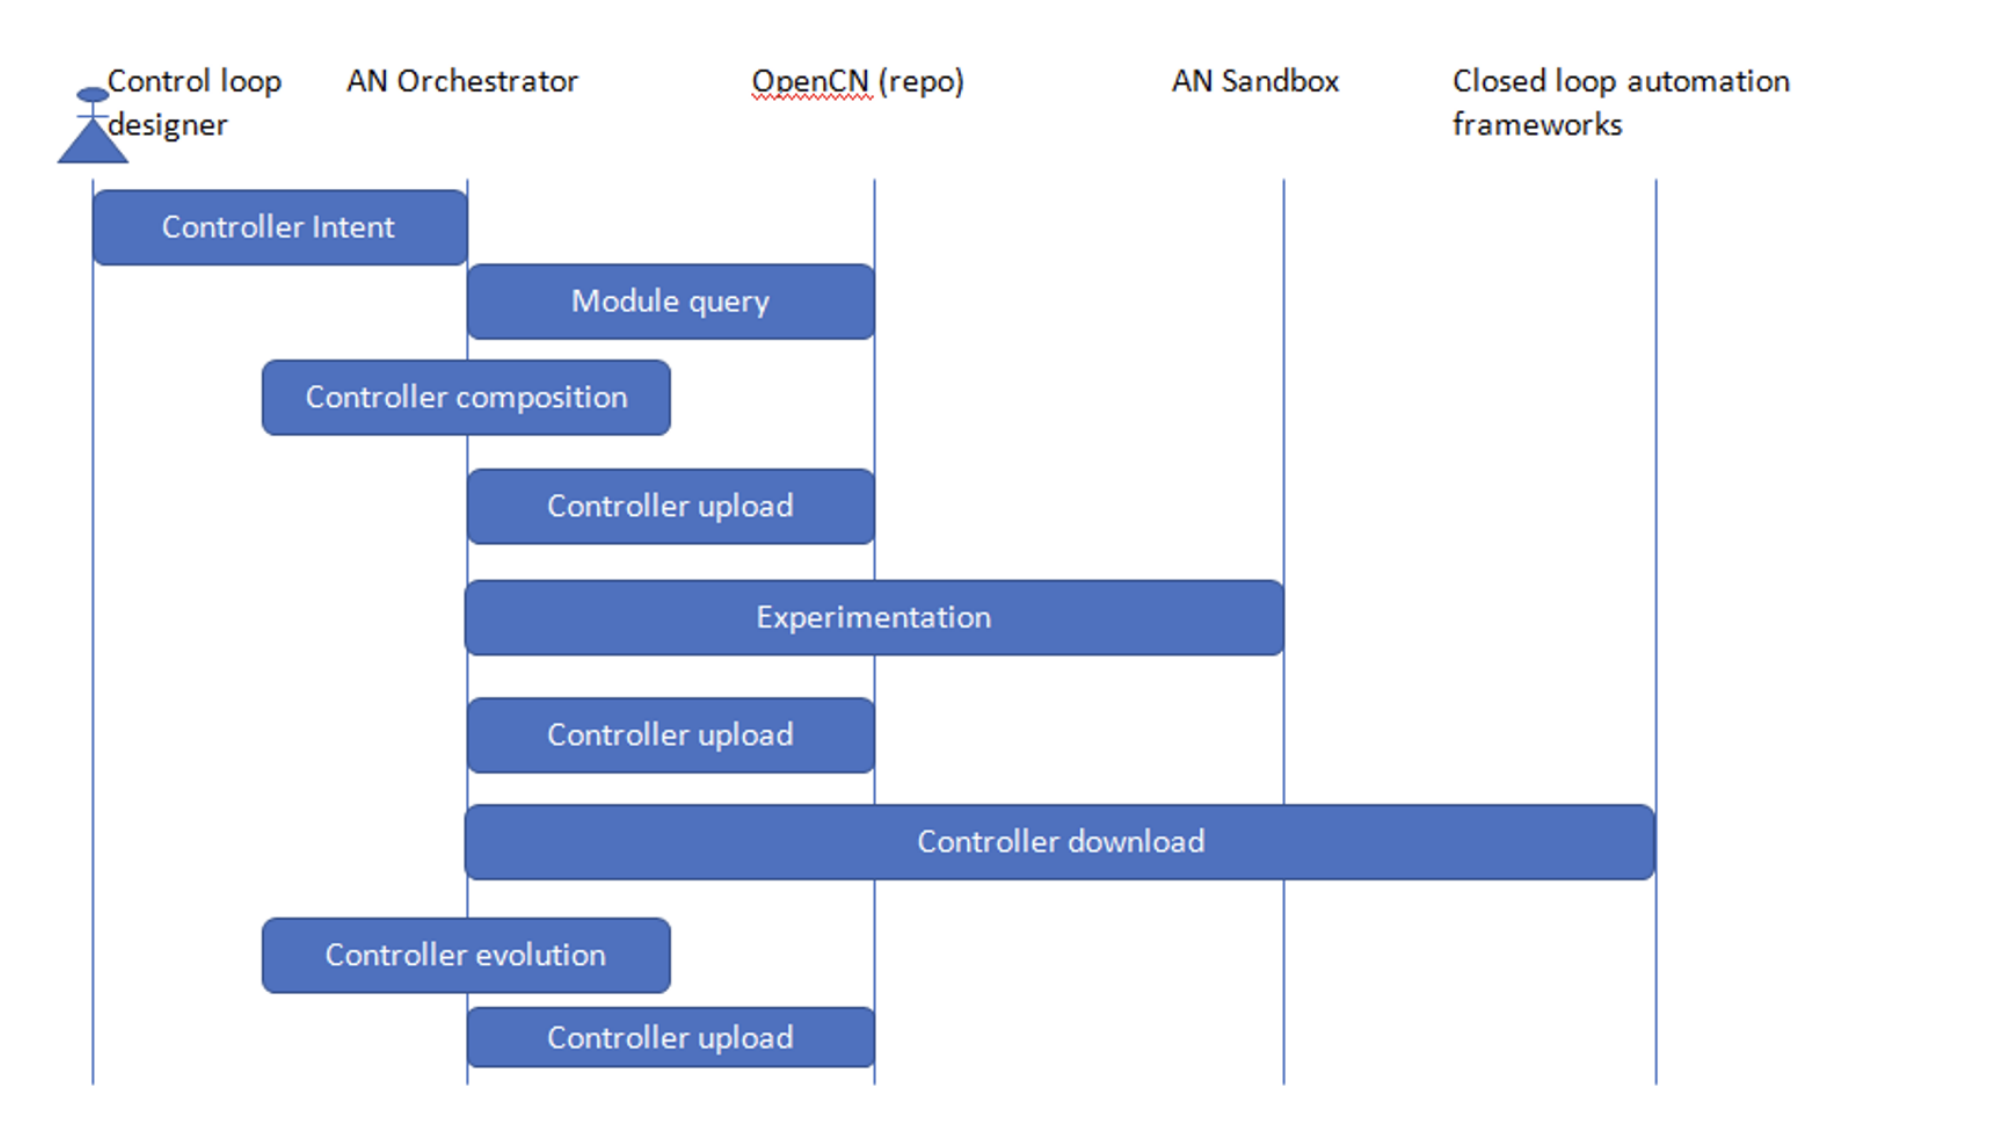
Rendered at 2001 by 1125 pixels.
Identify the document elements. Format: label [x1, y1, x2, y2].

picture [30, 29, 1848, 1094]
